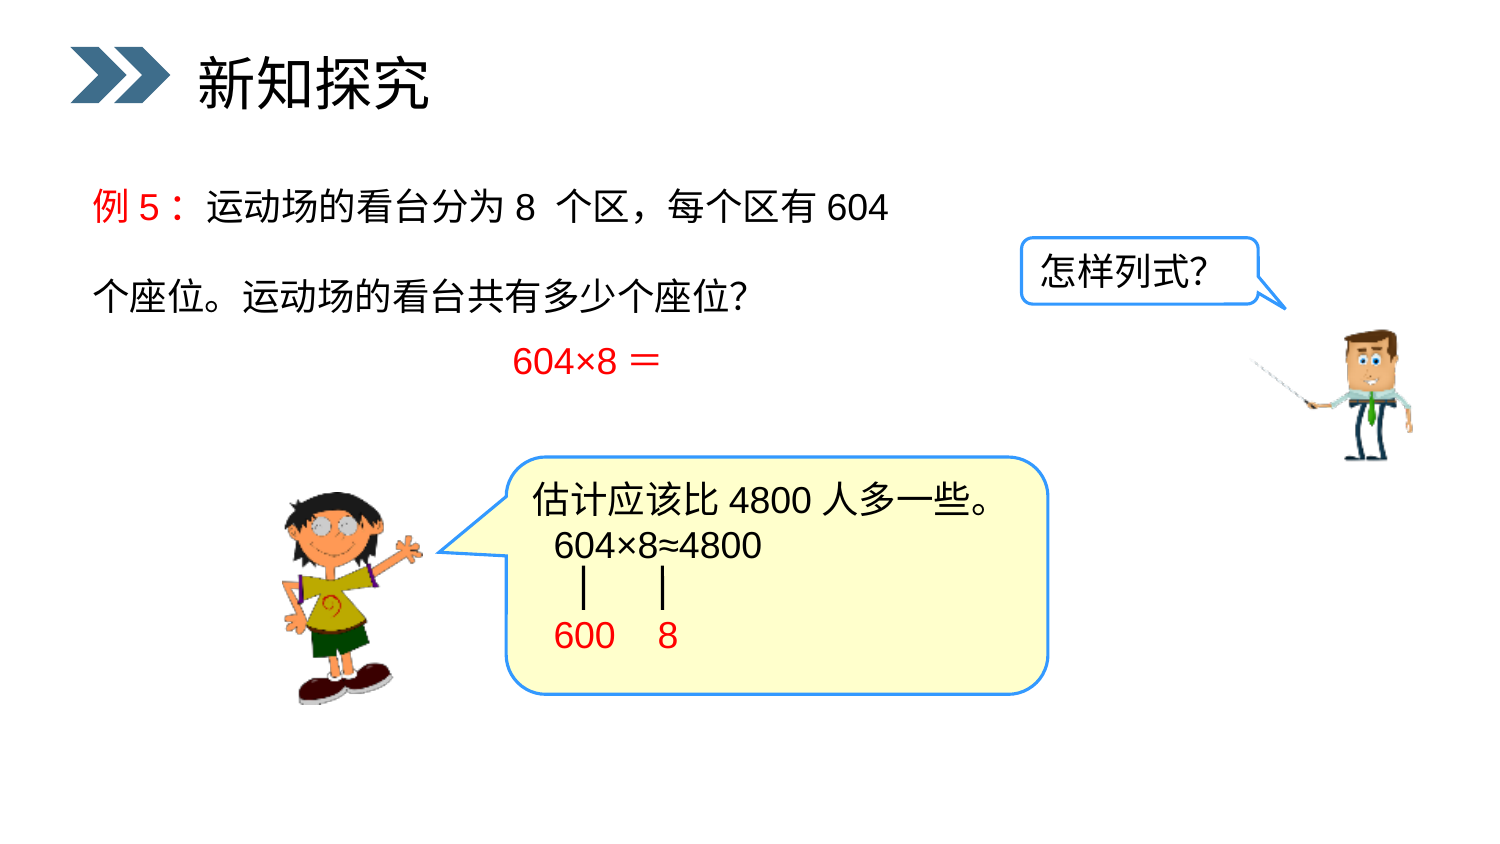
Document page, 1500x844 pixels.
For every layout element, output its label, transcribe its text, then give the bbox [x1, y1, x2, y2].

text_box 例5：运动场的看台分为8 个区，每个区有604 个座位。运动场的看台共有多少个座位？ [81, 132, 943, 324]
text_box 新知探究 [186, 49, 816, 102]
text_box 604×8＝ [501, 331, 856, 388]
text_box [282, 456, 1048, 705]
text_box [1021, 237, 1438, 493]
